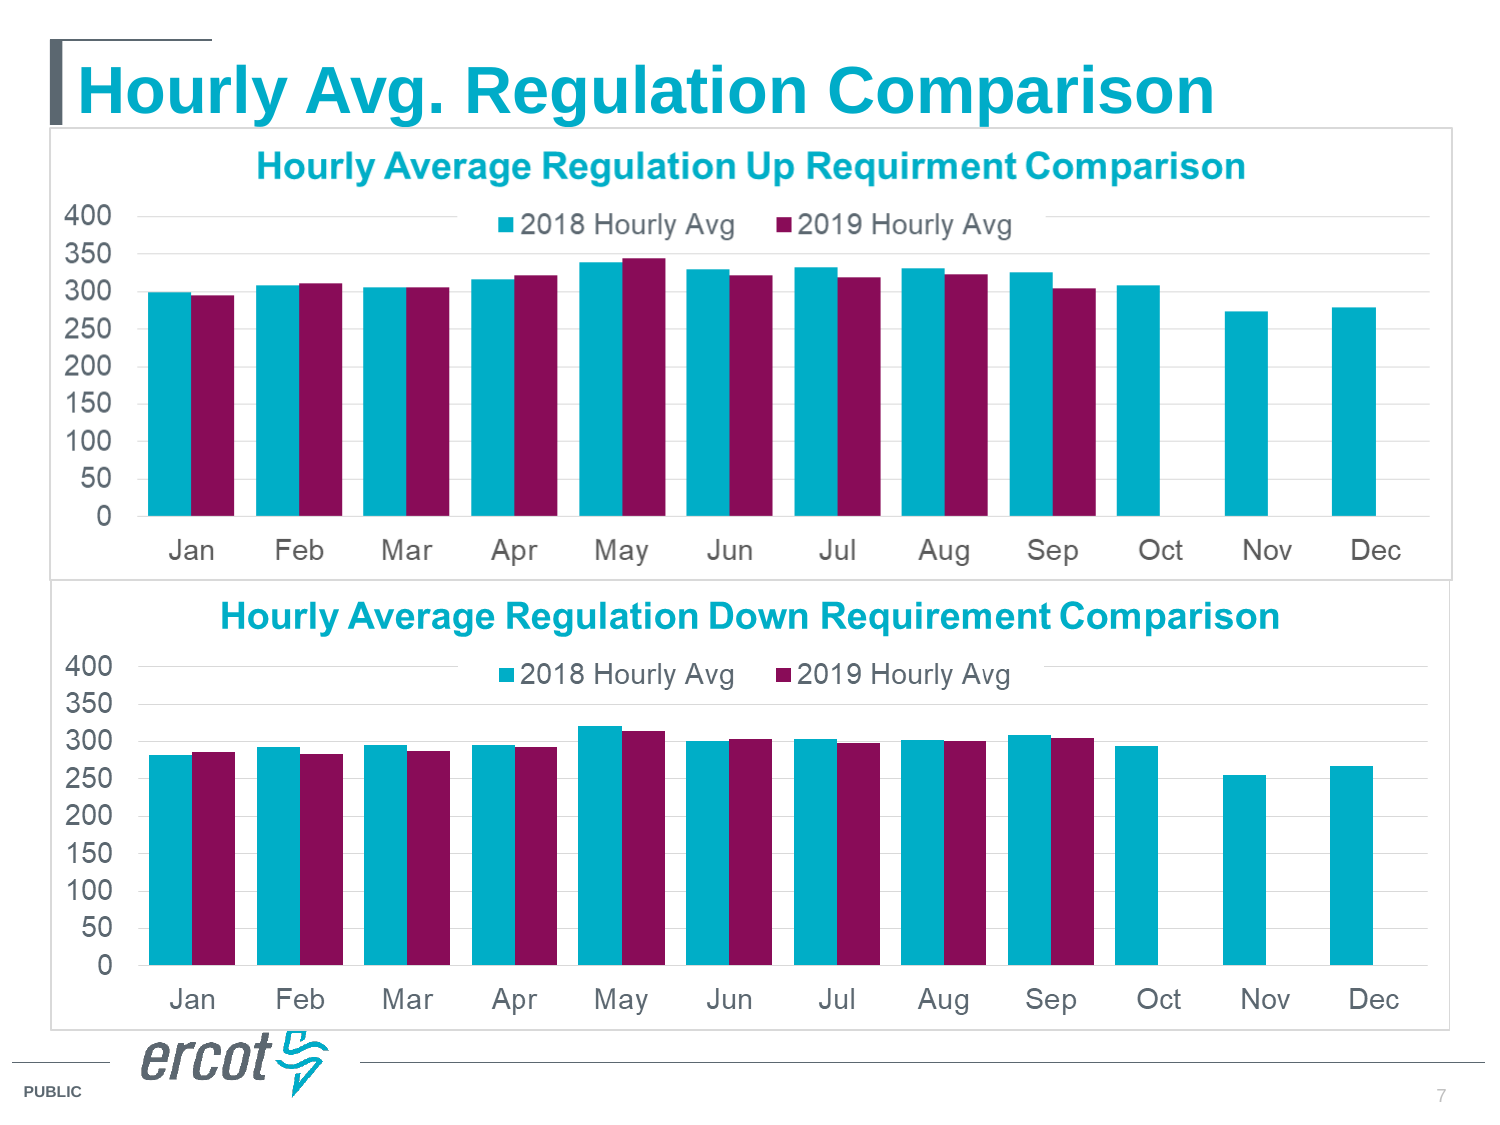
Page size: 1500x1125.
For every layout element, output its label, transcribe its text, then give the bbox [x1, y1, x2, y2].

picture [49, 127, 1453, 581]
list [49, 587, 1451, 1031]
picture [137, 1031, 332, 1100]
title Hourly Avg. Regulation Comparison [62, 39, 1450, 125]
